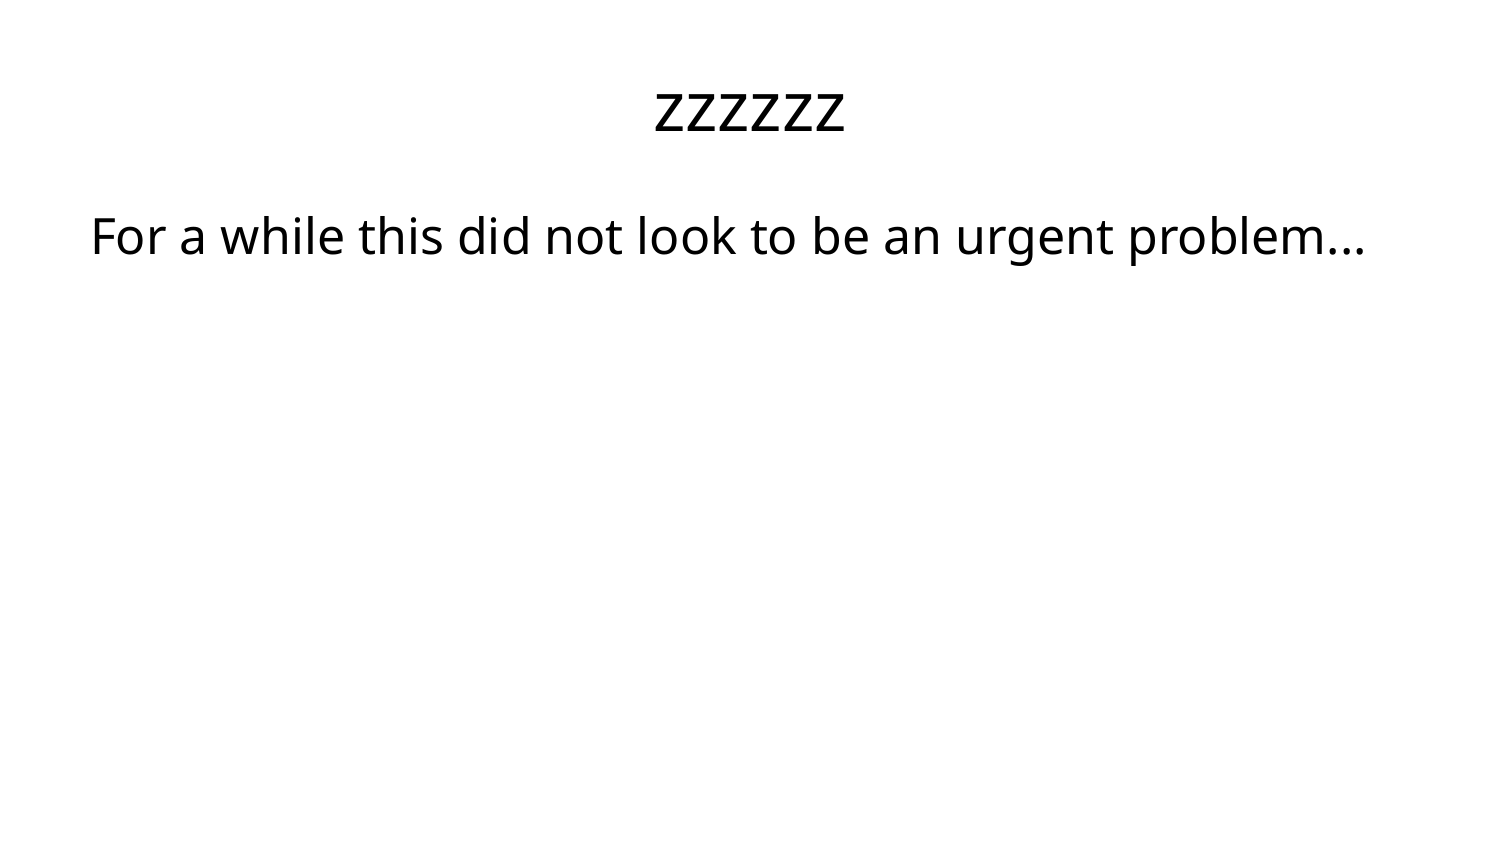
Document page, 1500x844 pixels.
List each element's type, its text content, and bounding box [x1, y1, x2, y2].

title zzzzzz [75, 33, 1425, 175]
list For a while this did not look to be an urgent problem... [75, 196, 1425, 754]
